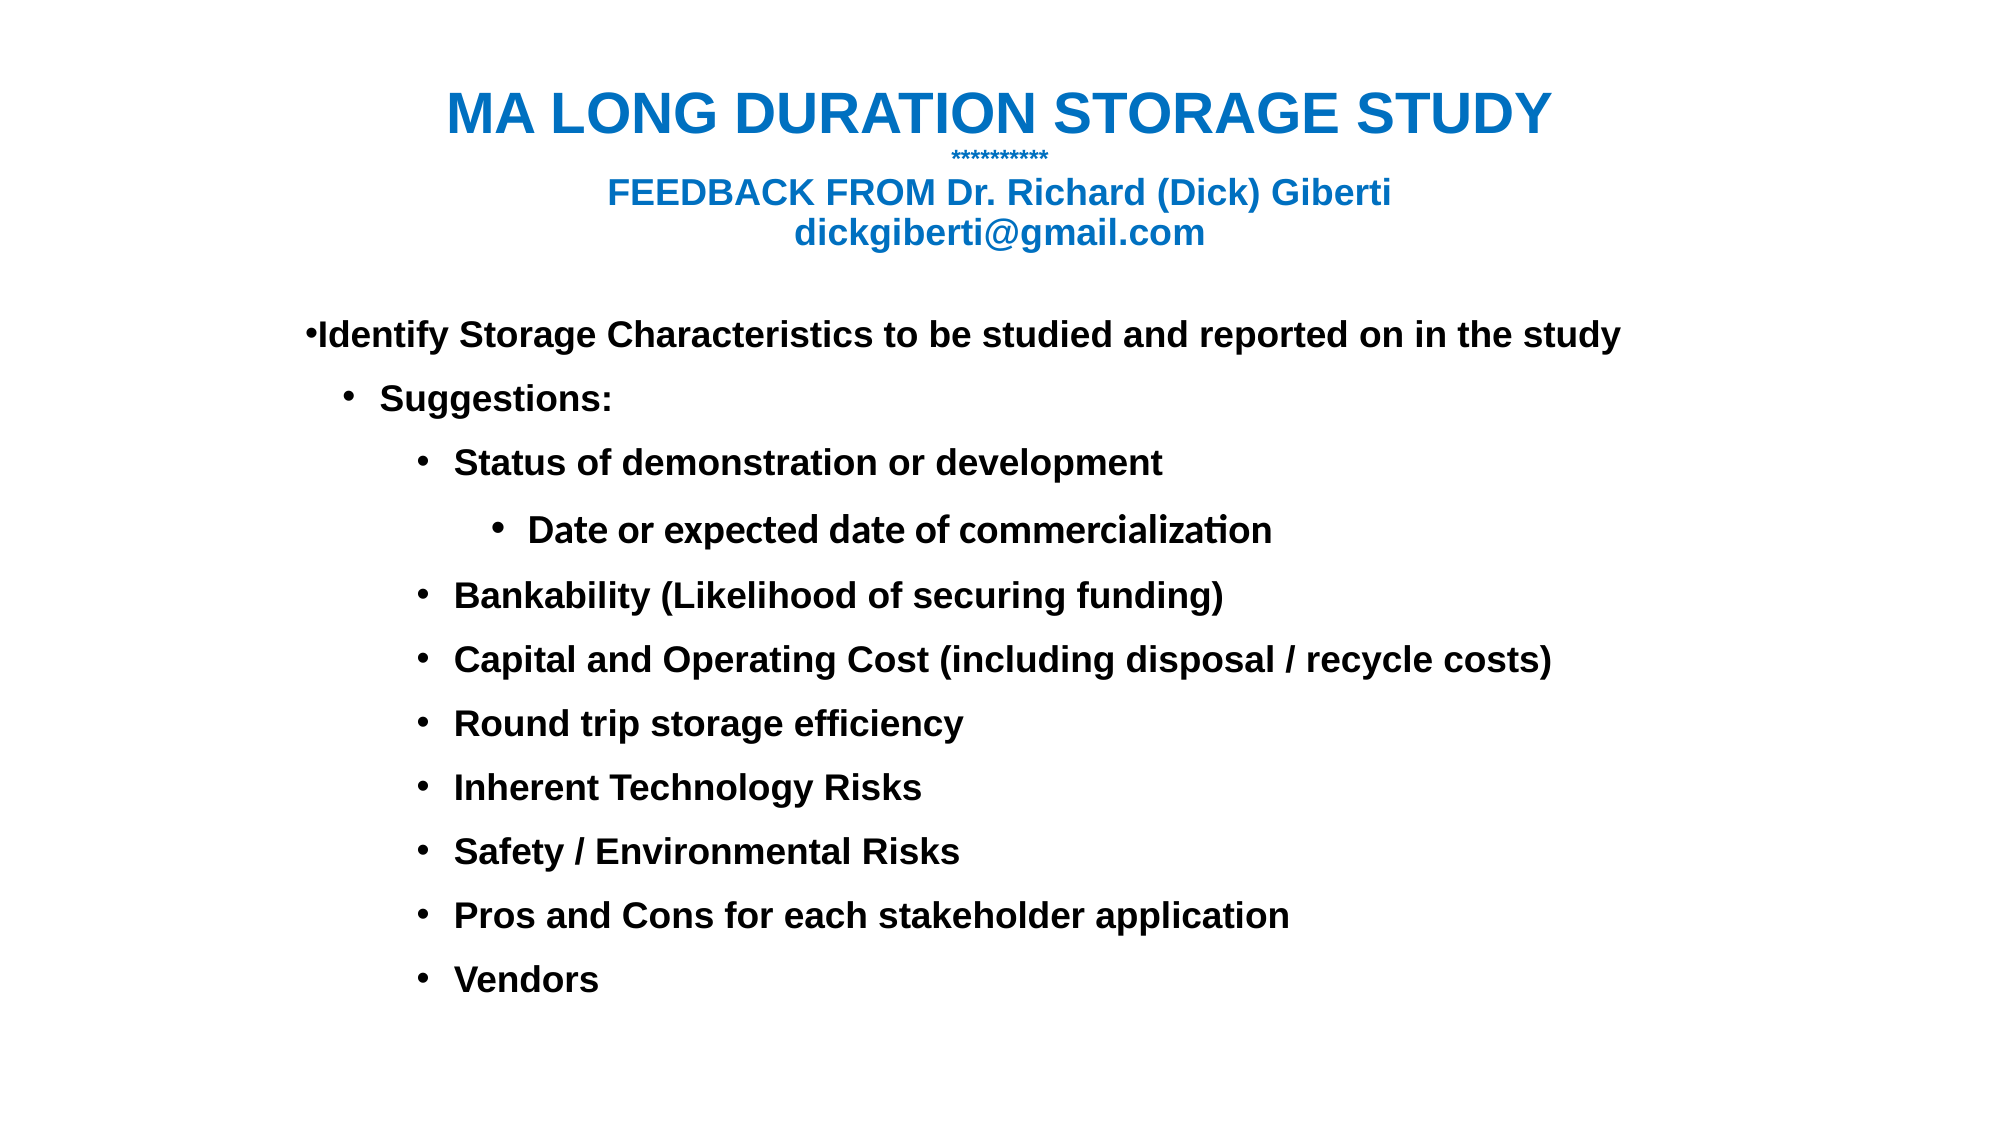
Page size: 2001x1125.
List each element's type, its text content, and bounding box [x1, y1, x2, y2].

title MA LONG DURATION STORAGE STUDY ********** FEEDBACK FROM Dr. Richard (Dick) Giberti dickgiberti@gmail.com [137, 59, 1863, 278]
list Identify Storage Characteristics to be studied and reported on in the study Suggestions: Status of demonstration or development Date or expected date of commercialization Bankability (Likelihood of securing funding) Capital and Operating Cost (including disposal / recycle costs) Round trip storage efficiency Inherent Technology Risks Safety / Environmental Risks Pros and Cons for each stakeholder application Vendors [290, 299, 1863, 1014]
